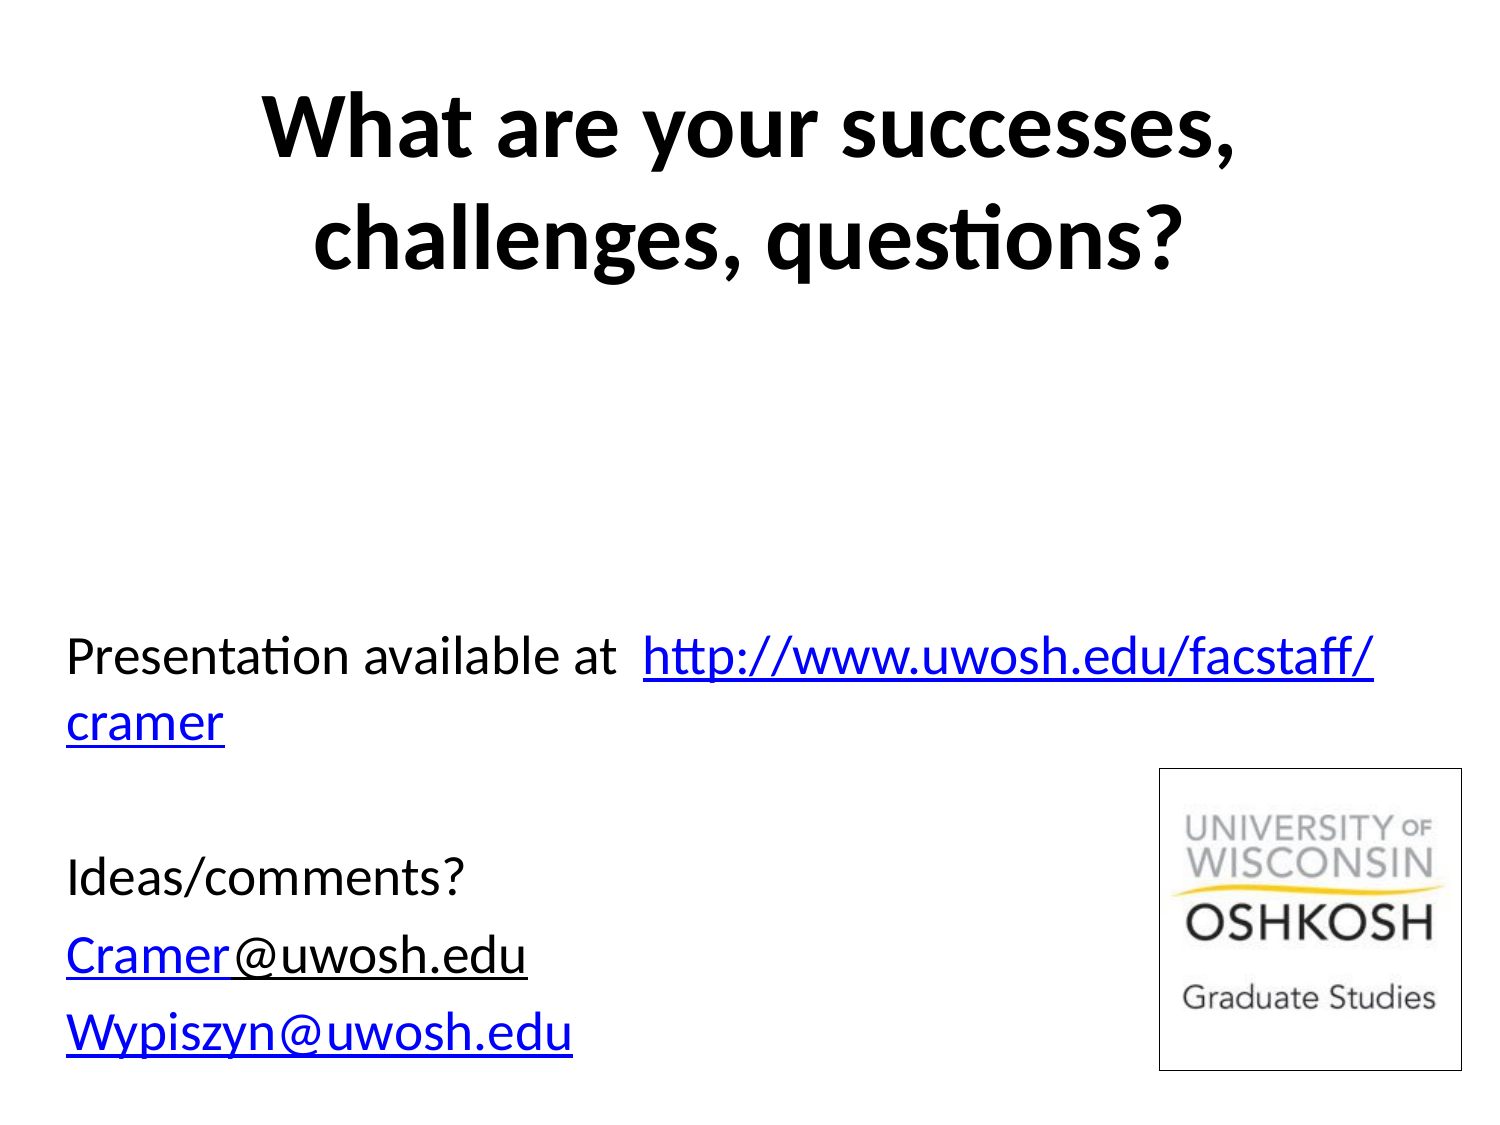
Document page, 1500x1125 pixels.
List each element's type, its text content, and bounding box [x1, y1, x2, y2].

title What are your successes, challenges, questions? [75, 45, 1425, 308]
list Presentation available at http://www.uwosh.edu/facstaff/cramer Ideas/comments? Cramer@uwosh.edu Wypiszyn@uwosh.edu [50, 611, 1401, 1071]
picture [1158, 768, 1462, 1072]
